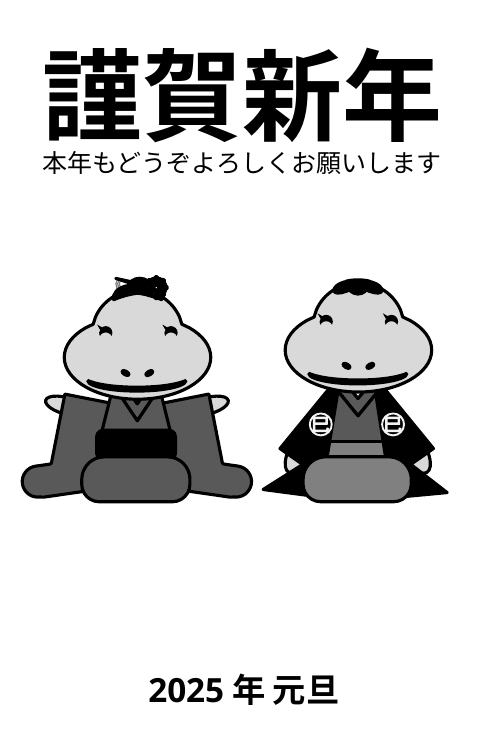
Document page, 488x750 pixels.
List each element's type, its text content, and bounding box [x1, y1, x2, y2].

text_box 謹賀新年 [27, 26, 458, 162]
text_box 本年もどうぞよろしくお願いします [27, 140, 457, 185]
text_box 2025年 元旦 [133, 662, 355, 717]
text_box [28, 276, 448, 503]
